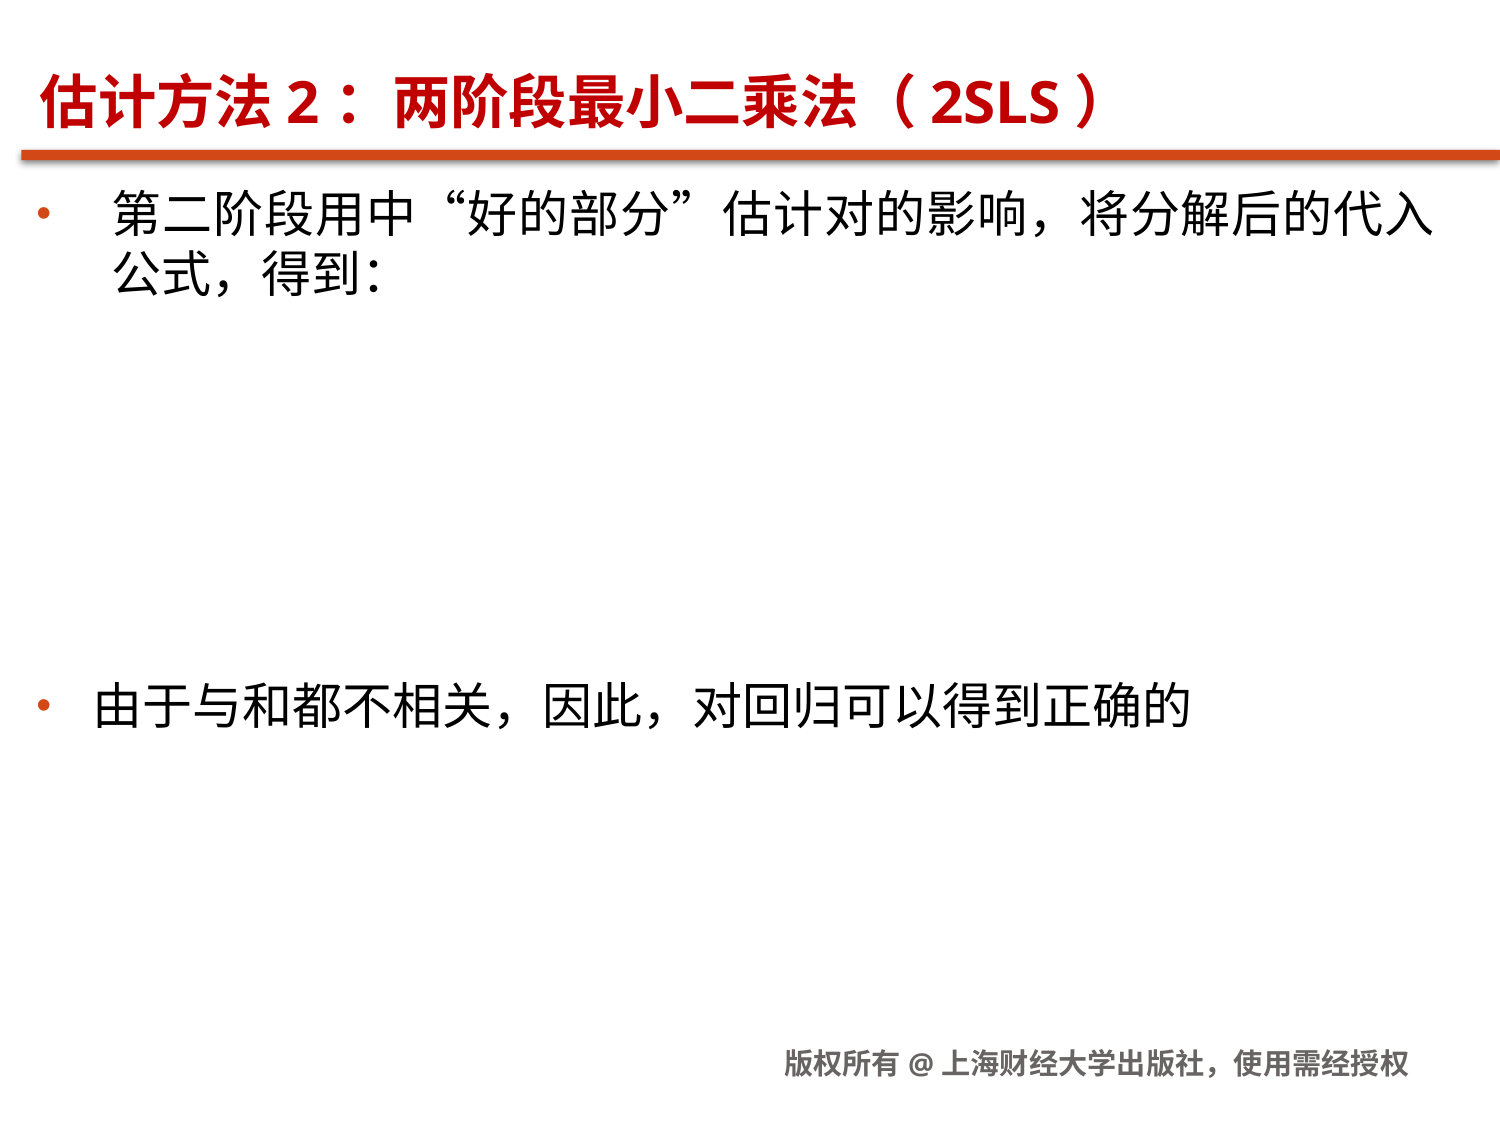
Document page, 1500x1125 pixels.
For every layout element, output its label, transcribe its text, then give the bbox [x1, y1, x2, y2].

title 估计方法2：两阶段最小二乘法（2SLS） [24, 62, 1463, 150]
footer 版权所有@上海财经大学出版社，使用需经授权 [690, 1025, 1500, 1100]
